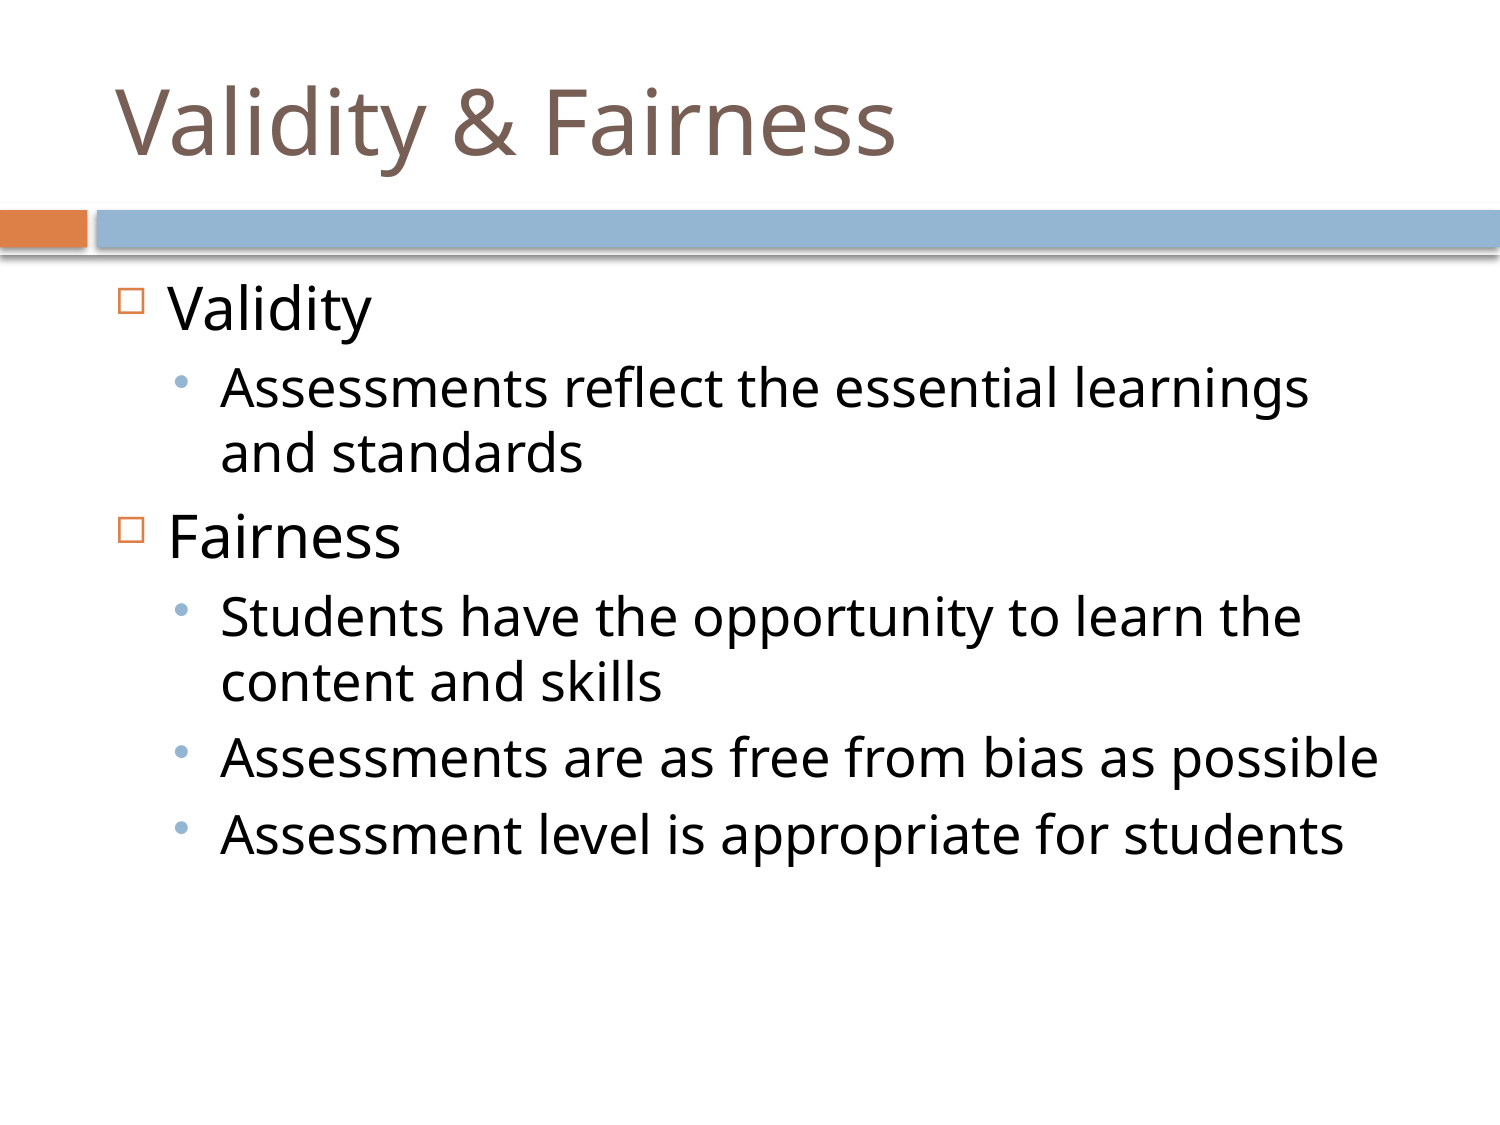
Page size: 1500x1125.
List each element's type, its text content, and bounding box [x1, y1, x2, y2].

title Validity & Fairness [100, 37, 1438, 200]
list Validity Assessments reflect the essential learnings and standards Fairness Students have the opportunity to learn the content and skills Assessments are as free from bias as possible Assessment level is appropriate for students [100, 262, 1438, 1000]
